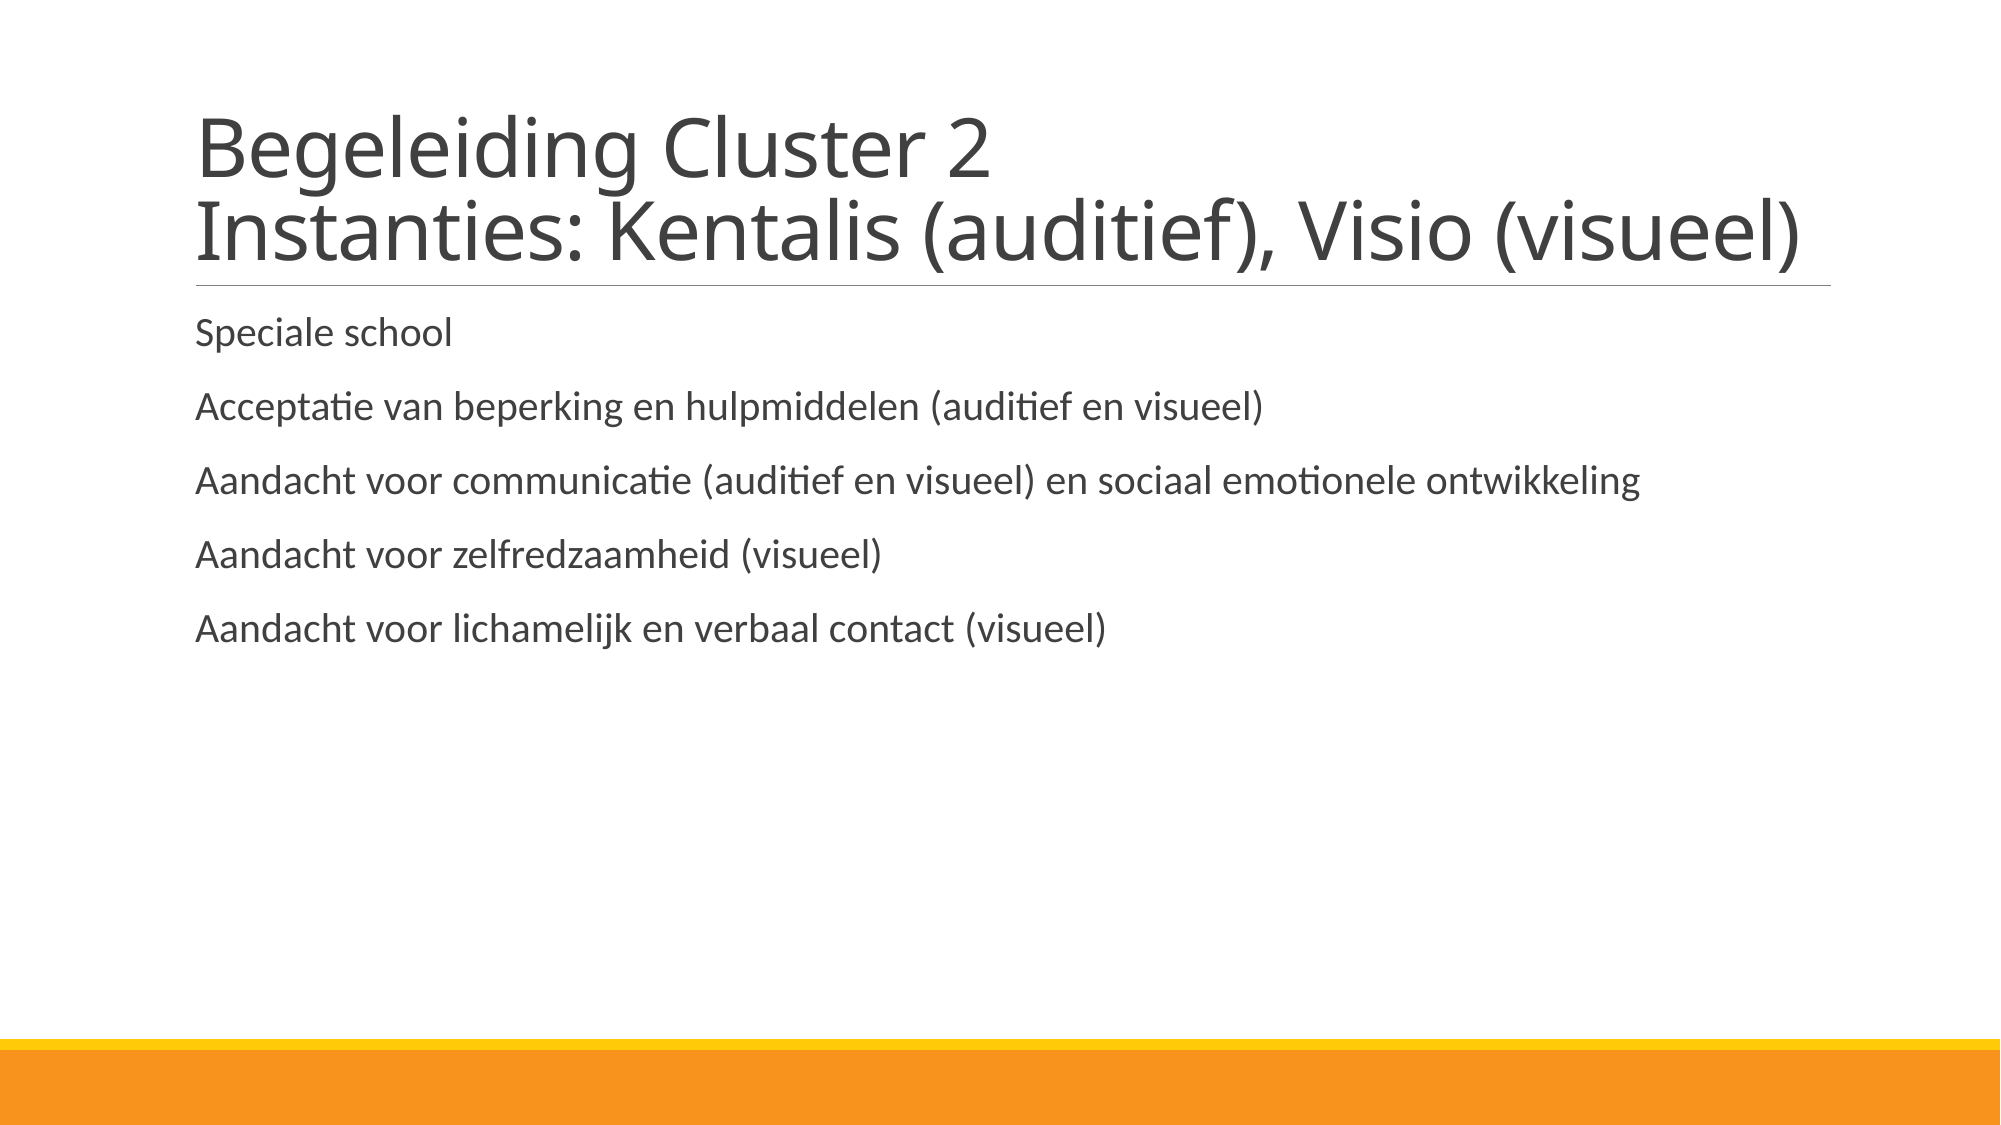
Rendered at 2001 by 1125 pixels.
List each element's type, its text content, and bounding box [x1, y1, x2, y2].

title Begeleiding Cluster 2 Instanties: Kentalis (auditief), Visio (visueel) [180, 47, 1830, 285]
list Speciale school Acceptatie van beperking en hulpmiddelen (auditief en visueel) Aandacht voor communicatie (auditief en visueel) en sociaal emotionele ontwikkeling Aandacht voor zelfredzaamheid (visueel) Aandacht voor lichamelijk en verbaal contact (visueel) [180, 302, 1830, 963]
